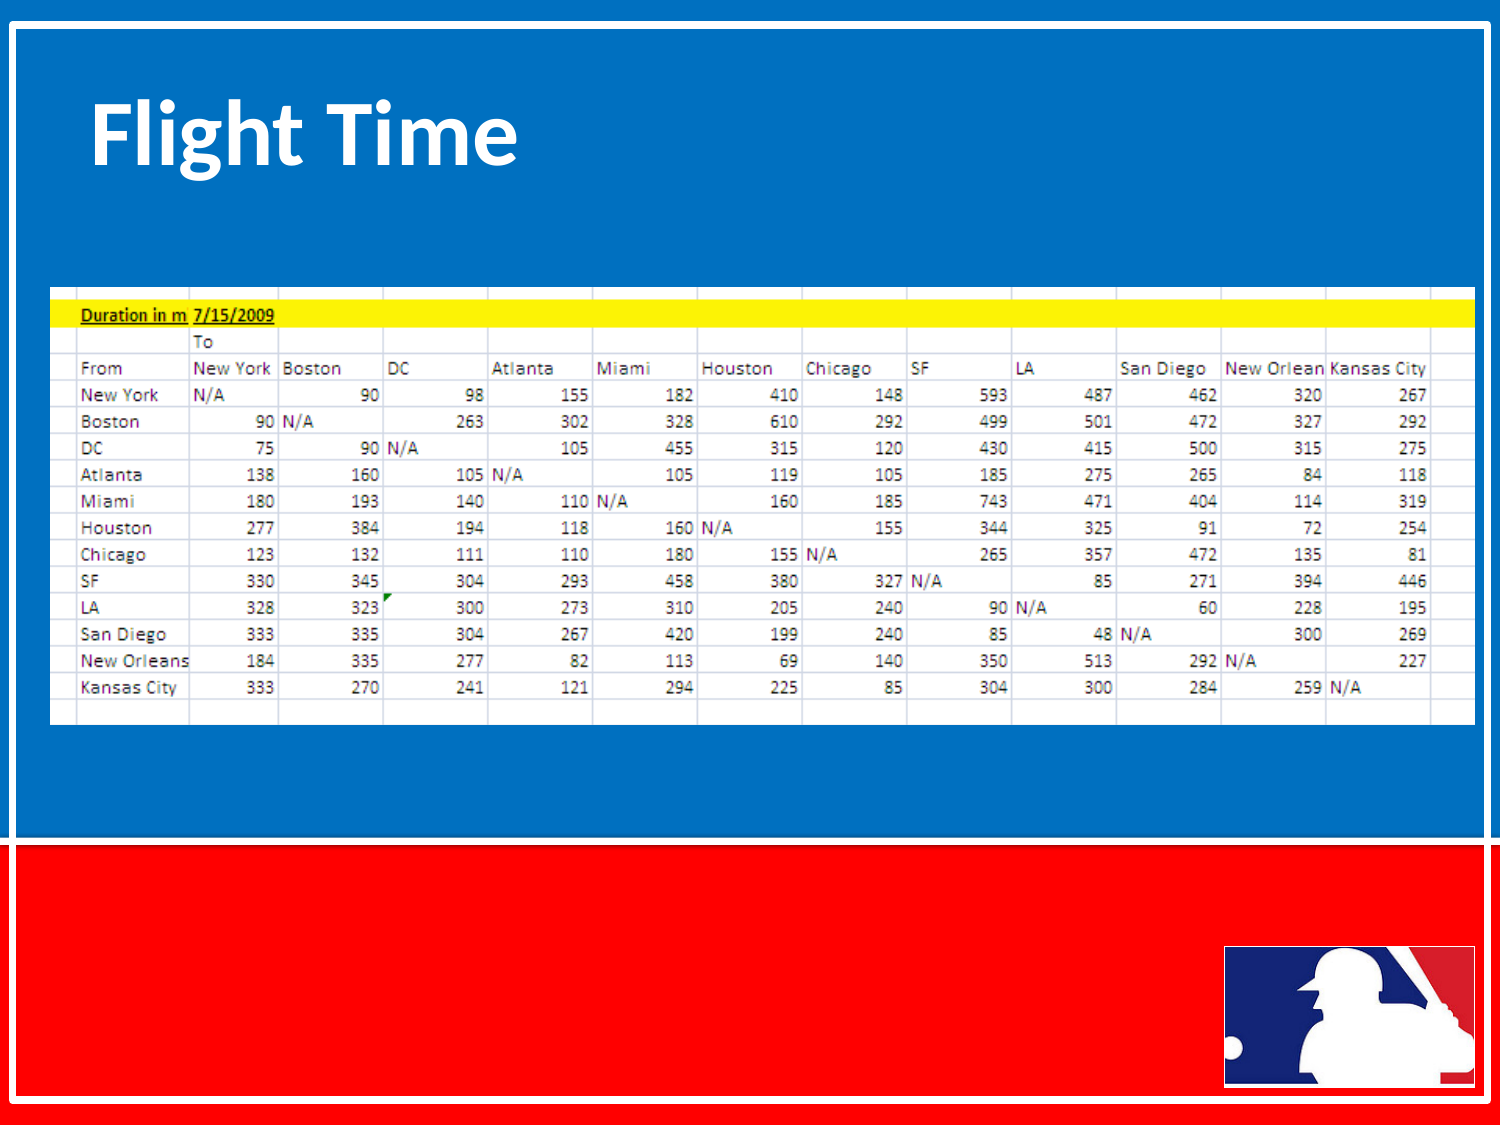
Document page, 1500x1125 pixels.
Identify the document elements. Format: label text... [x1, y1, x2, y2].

picture [1225, 947, 1474, 1087]
picture [49, 287, 1475, 725]
title Flight Time [75, 25, 1425, 231]
